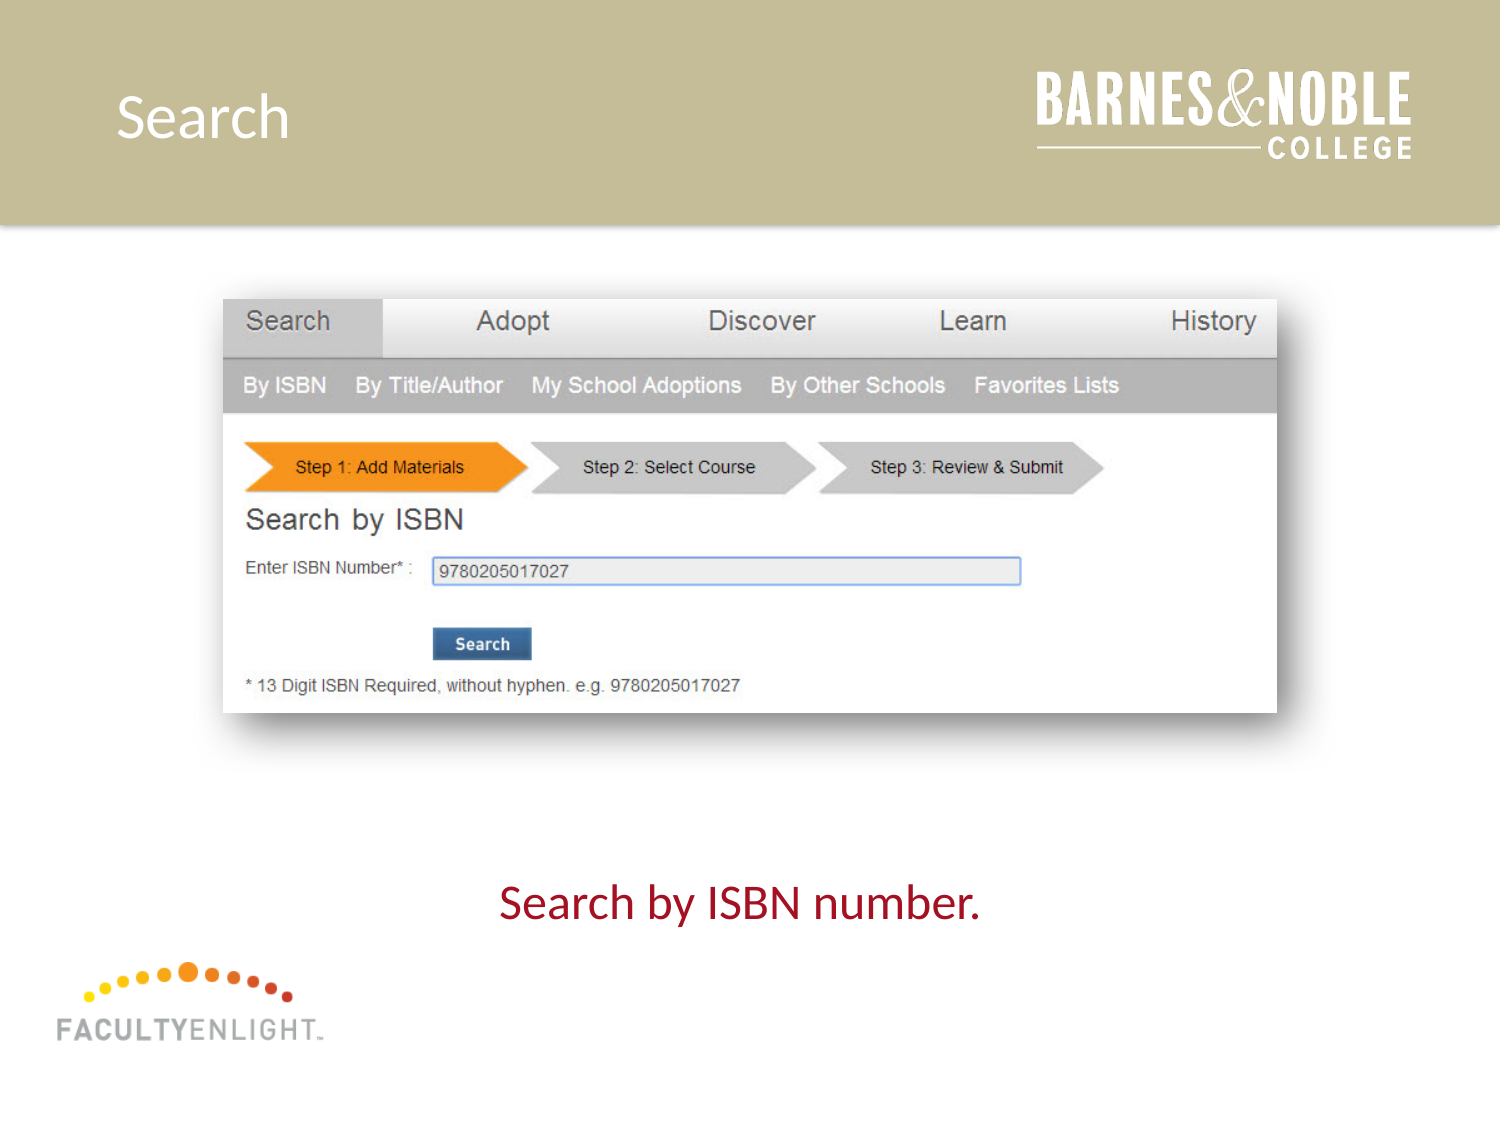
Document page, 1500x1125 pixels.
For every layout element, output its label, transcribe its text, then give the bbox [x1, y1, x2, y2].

picture [56, 962, 326, 1041]
picture [222, 299, 1278, 713]
picture [1030, 62, 1417, 176]
text_box Search [0, 0, 1500, 226]
text_box Search by ISBN number. [484, 862, 1016, 998]
